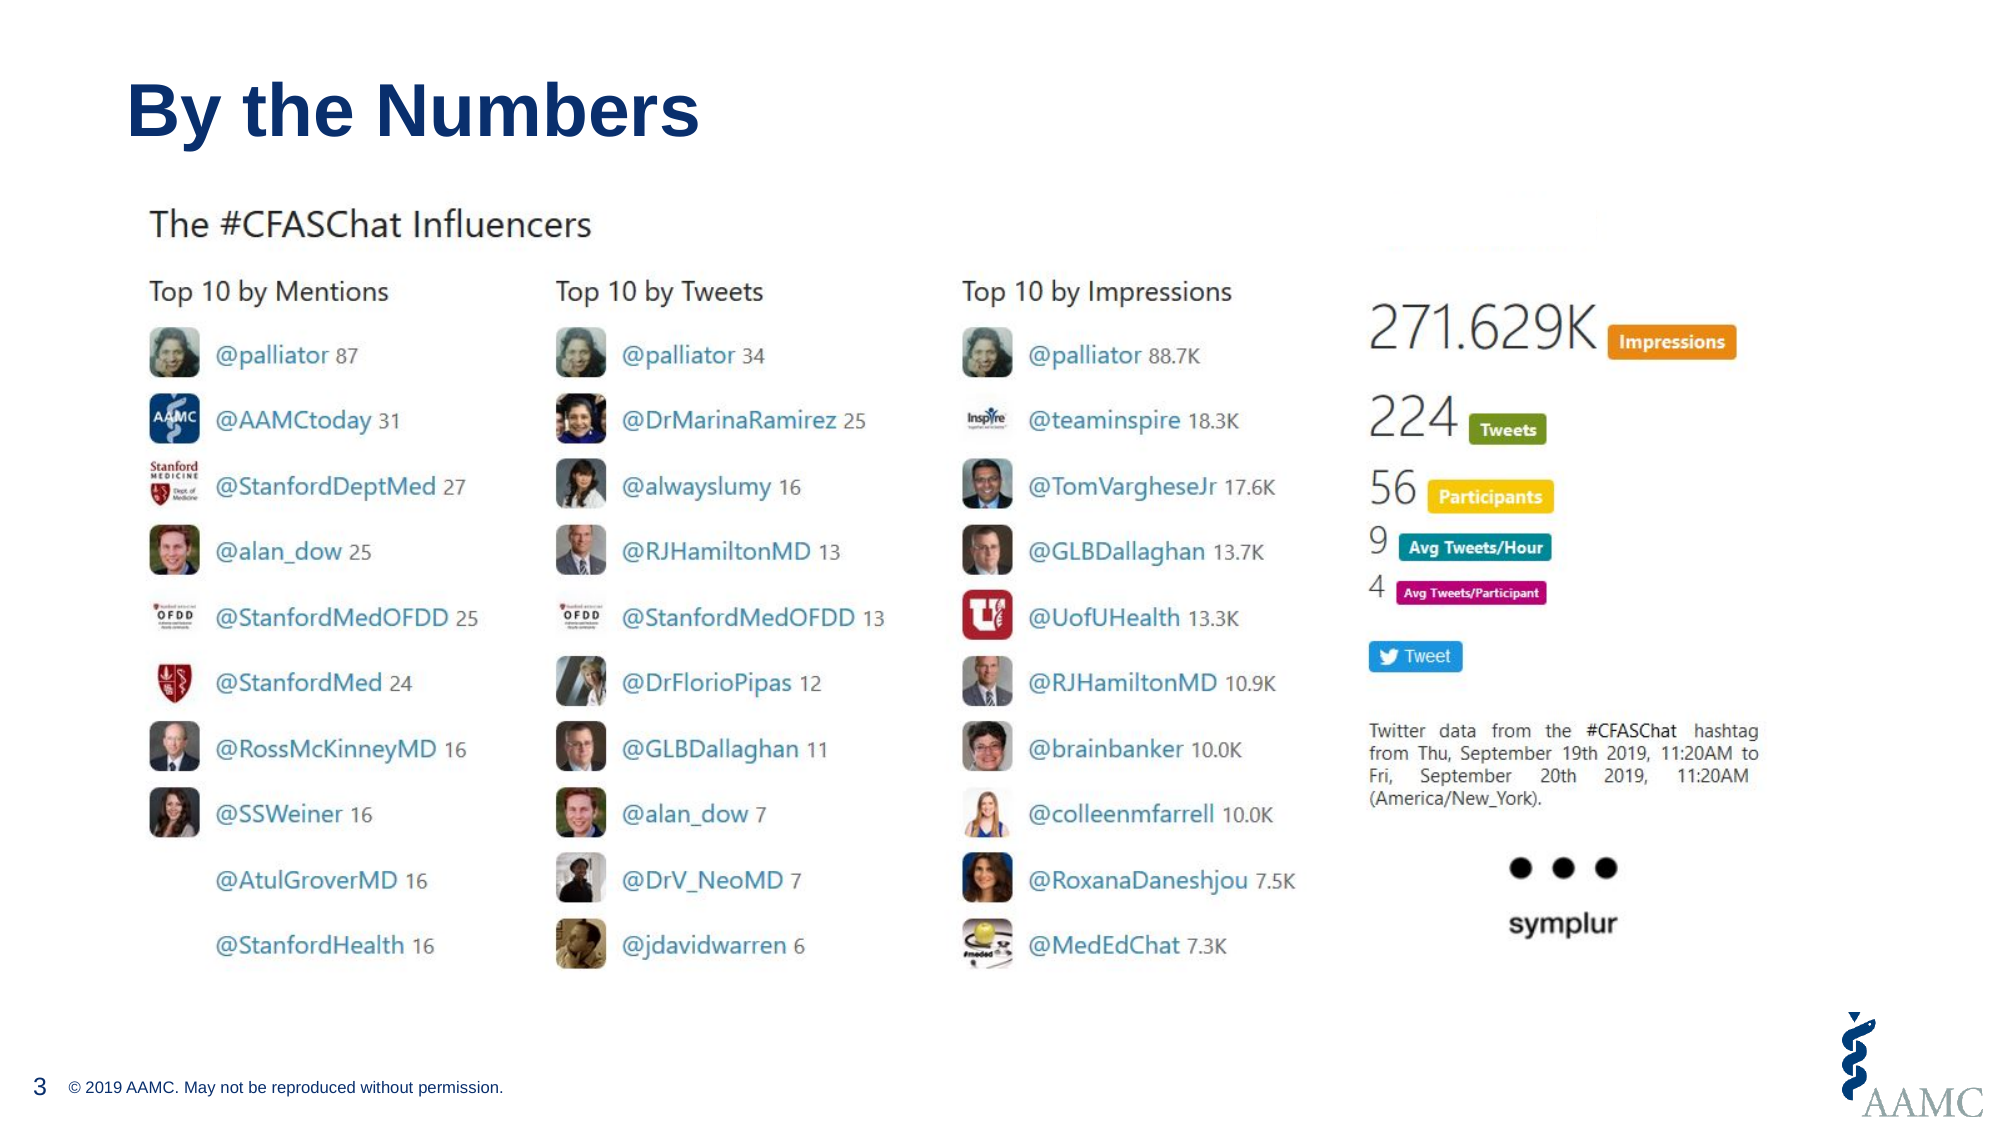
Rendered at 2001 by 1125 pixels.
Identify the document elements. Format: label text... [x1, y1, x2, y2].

picture [1842, 1012, 1983, 1117]
title By the Numbers [125, 49, 1961, 152]
slide_number 3 [18, 1055, 104, 1116]
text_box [125, 190, 1788, 996]
